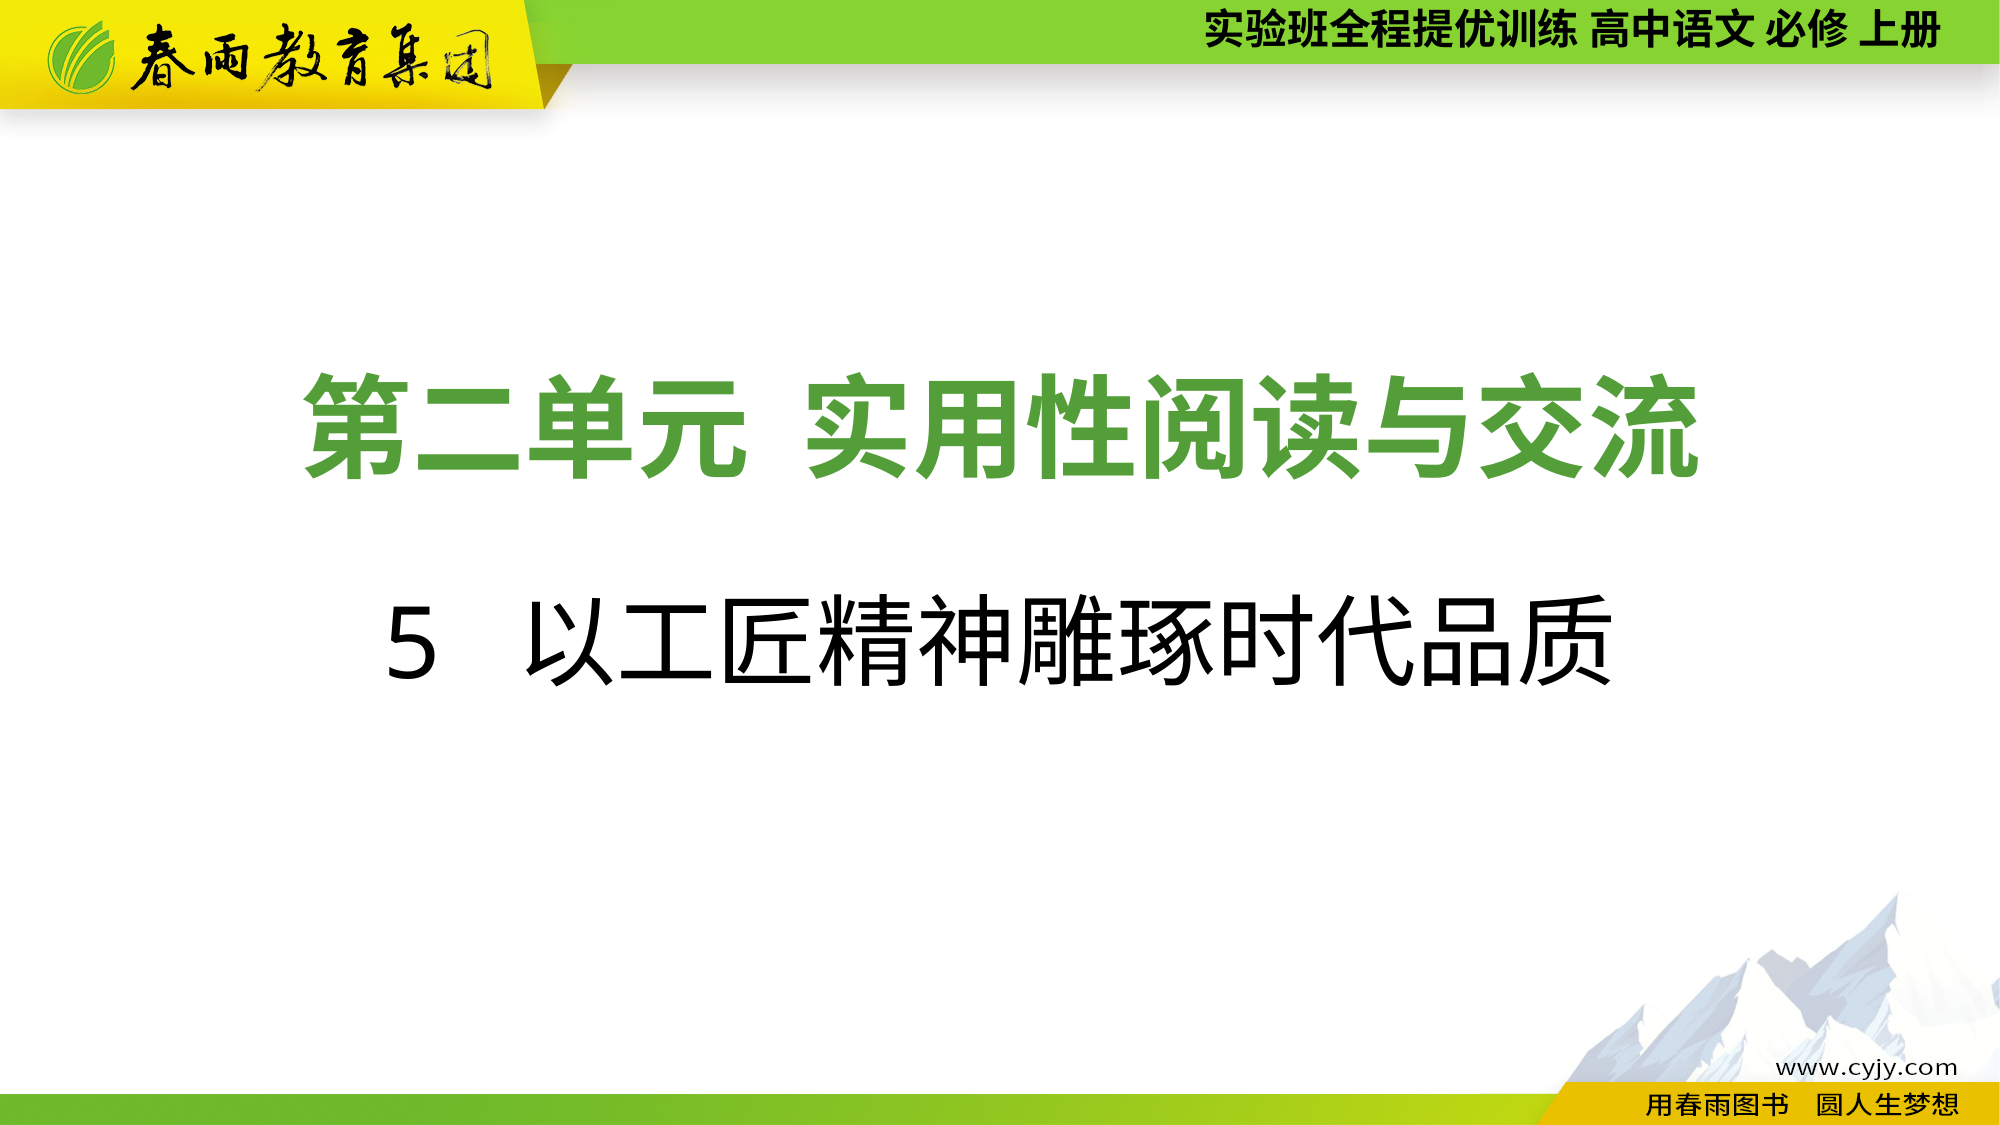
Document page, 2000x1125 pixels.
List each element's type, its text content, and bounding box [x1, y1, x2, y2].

text_box 第二单元 实用性阅读与交流 [54, 282, 1946, 500]
text_box 5 以工匠精神雕琢时代品质 [54, 511, 1946, 706]
picture [0, 0, 2000, 1125]
